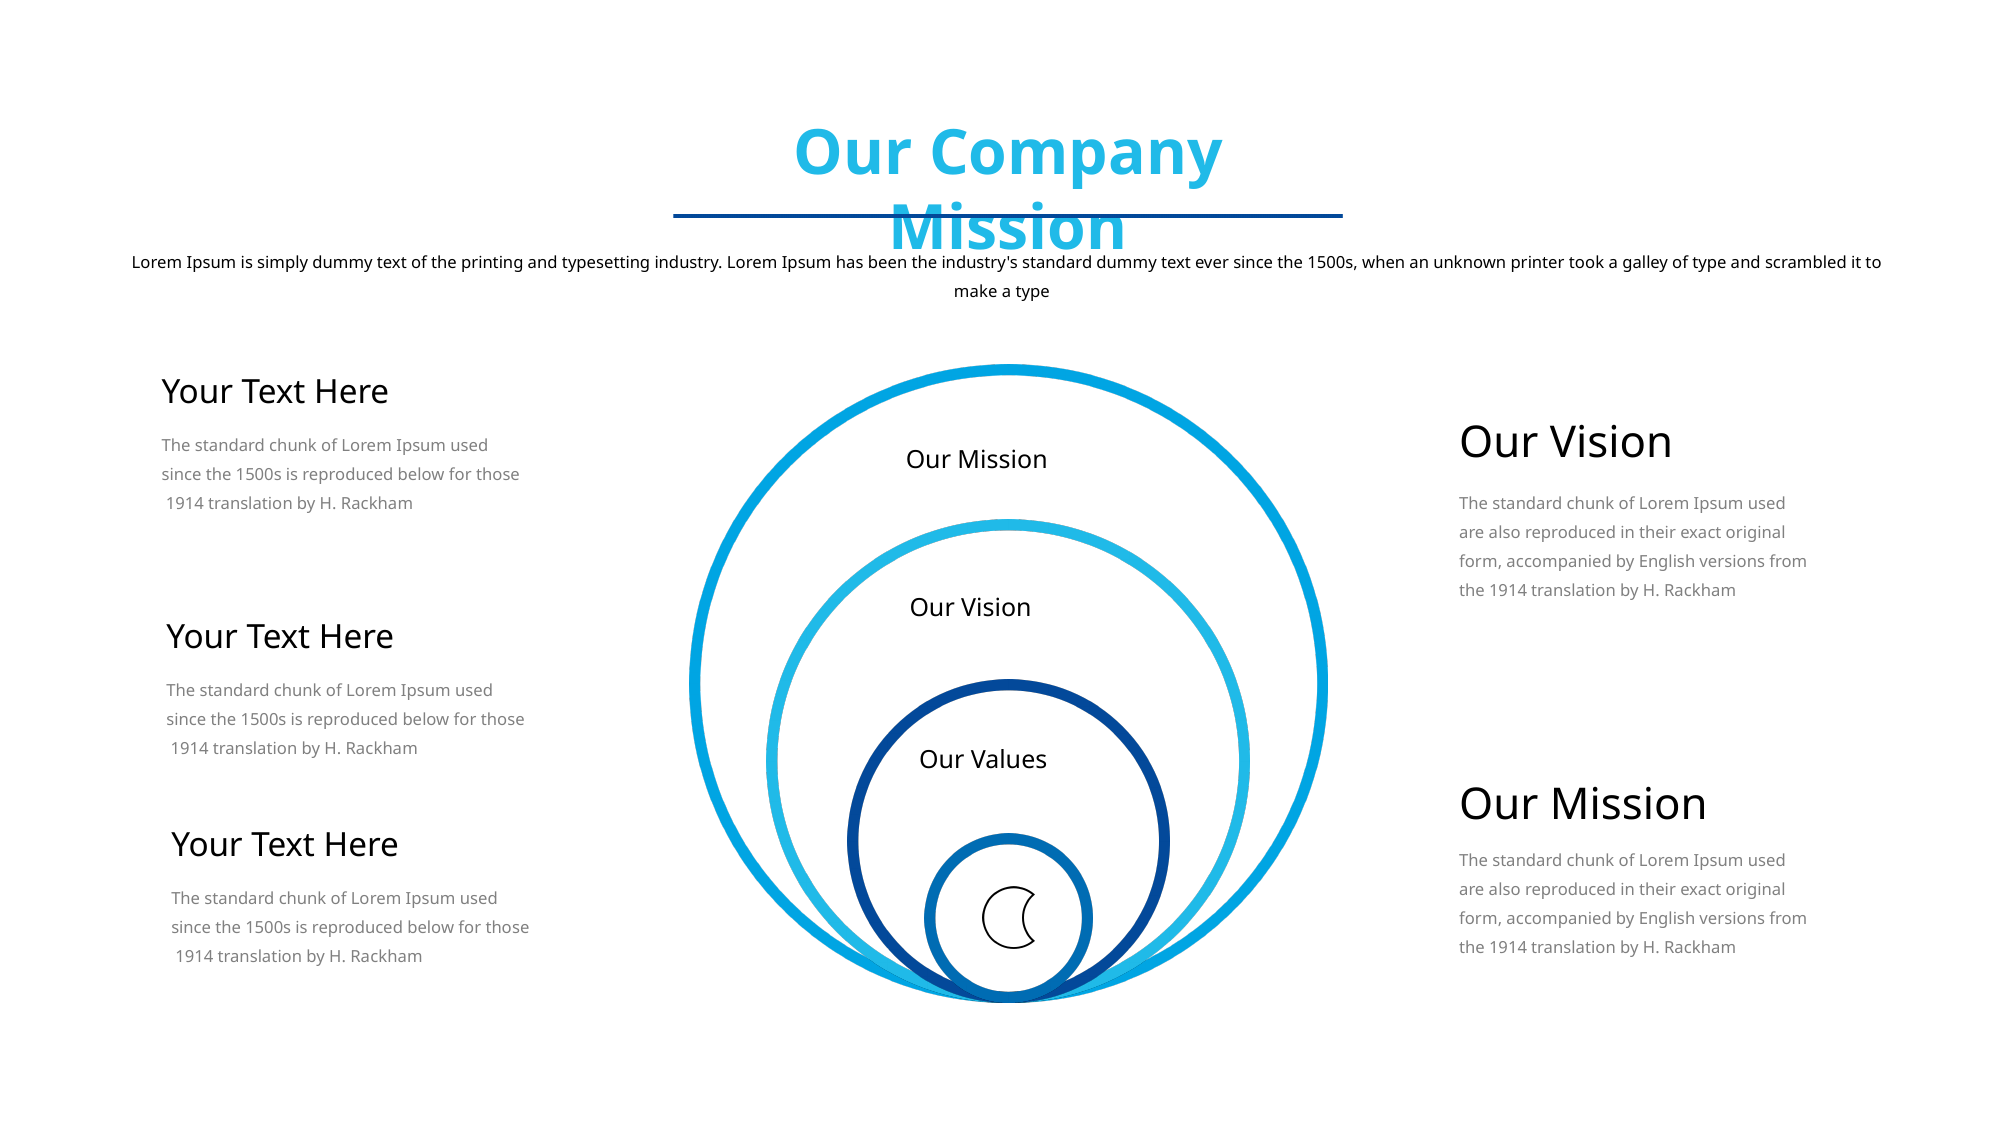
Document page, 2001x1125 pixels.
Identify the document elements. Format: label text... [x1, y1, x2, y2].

text_box Your Text Here [151, 607, 414, 663]
text_box The standard chunk of Lorem Ipsum used are also reproduced in their exact original form, accompanied by English versions from the 1914 translation by H. Rackham [1444, 832, 1824, 965]
text_box Our Company Mission [655, 104, 1361, 235]
text_box The standard chunk of Lorem Ipsum used are also reproduced in their exact original form, accompanied by English versions from the 1914 translation by H. Rackham [1444, 476, 1824, 608]
text_box Your Text Here [156, 815, 414, 870]
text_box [689, 364, 1328, 1003]
text_box The standard chunk of Lorem Ipsum used since the 1500s is reproduced below for those 1914 translation by H. Rackham [151, 663, 545, 766]
picture [673, 214, 1343, 218]
text_box Our Vision [1444, 406, 1690, 474]
text_box Our Mission [1444, 768, 1735, 832]
text_box The standard chunk of Lorem Ipsum used since the 1500s is reproduced below for those 1914 translation by H. Rackham [156, 870, 549, 974]
text_box Your Text Here [146, 362, 415, 417]
text_box Lorem Ipsum is simply dummy text of the printing and typesetting industry. Lorem Ipsum has been the industry's standard dummy text ever since the 1500s, when an unknown printer took a galley of type and scrambled it to make a type [101, 235, 1916, 309]
text_box The standard chunk of Lorem Ipsum used since the 1500s is reproduced below for those 1914 translation by H. Rackham [146, 417, 540, 521]
